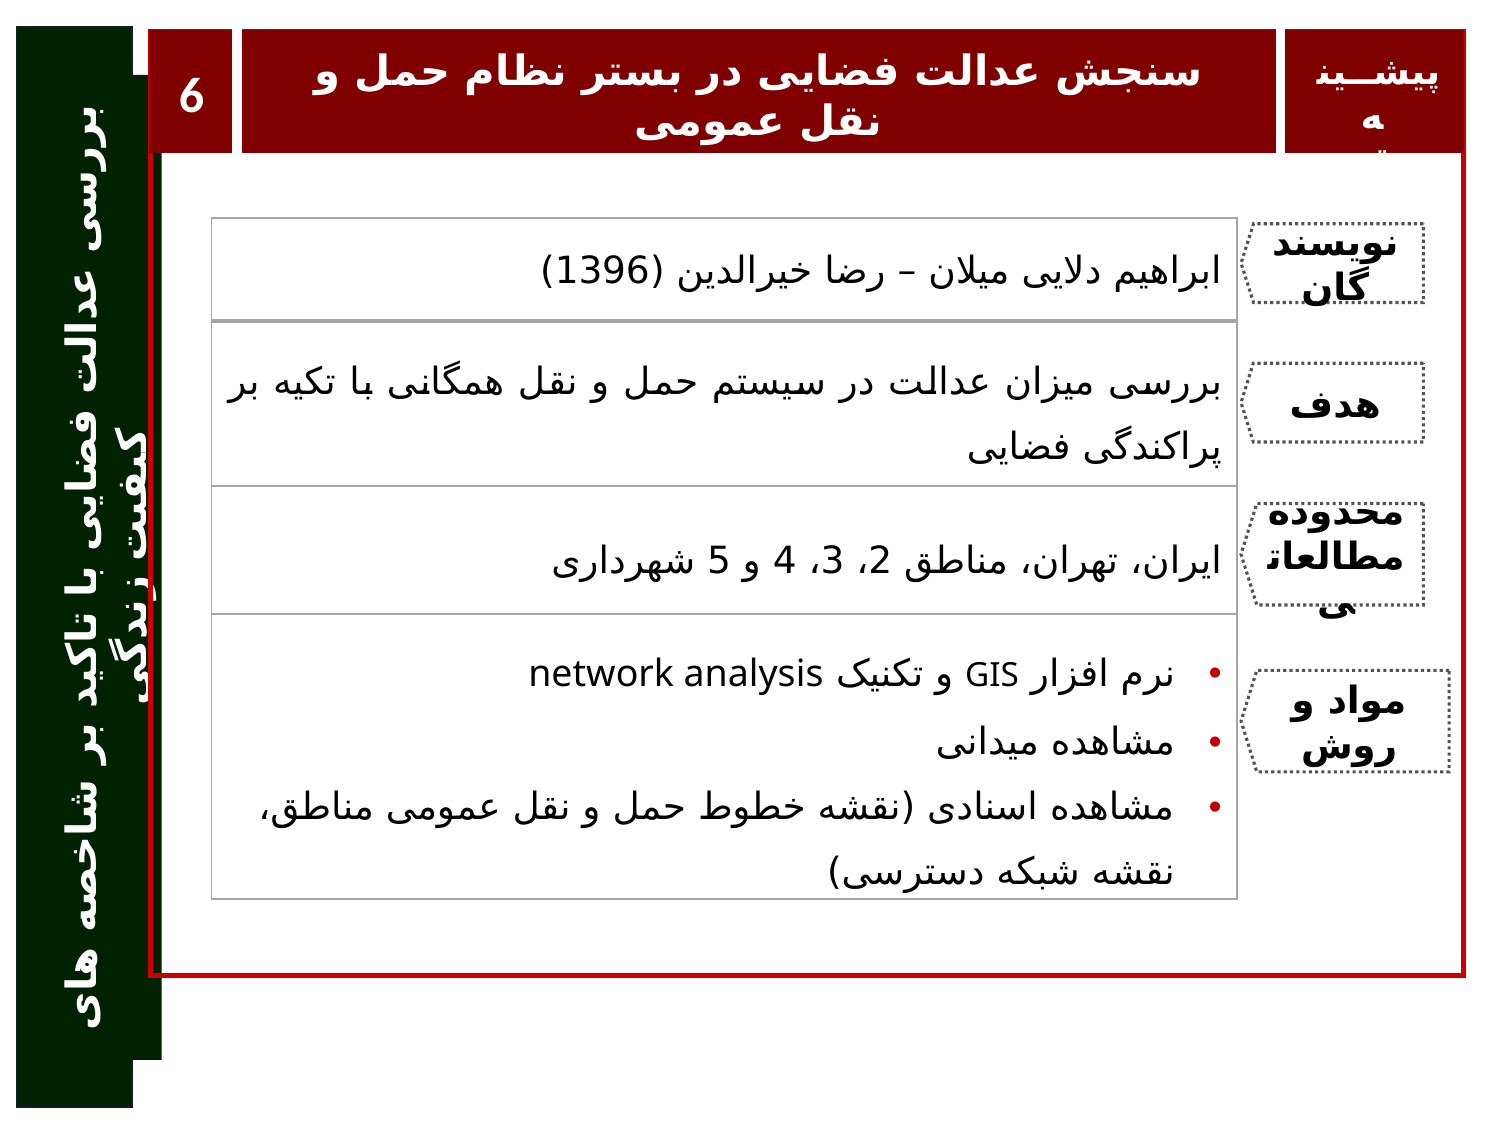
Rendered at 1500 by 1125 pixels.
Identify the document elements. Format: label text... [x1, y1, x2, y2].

text_box نویسندگان [1239, 222, 1425, 304]
text_box سنجش عدالت فضایی در بستر نظام حمل و نقل عمومی با مدل تحلیل شبکه ای [280, 36, 1238, 202]
text_box [149, 153, 1464, 977]
text_box [242, 30, 1276, 153]
table_cell نرم افزار GIS و تکنیک network analysis مشاهده میدانی مشاهده اسنادی (نقشه خطوط حمل و نقل عمومی مناطق، نقشه شبکه دسترسی) [212, 615, 1236, 898]
text_box مواد و روش [1239, 669, 1451, 773]
text_box [149, 30, 232, 153]
text_box هدف [1239, 362, 1425, 444]
text_box [232, 26, 242, 153]
text_box پیشــینه تحقیق [1293, 39, 1464, 190]
text_box محدوده مطالعاتی [1239, 502, 1425, 607]
table_cell بررسی میزان عدالت در سیستم حمل و نقل همگانی با تکیه بر پراکندگی فضایی [212, 323, 1236, 485]
text_box [1276, 28, 1285, 155]
table_header ابراهیم دلایی میلان – رضا خیرالدین (1396) [212, 219, 1236, 319]
text_box 6 [150, 55, 233, 130]
table_cell ایران، تهران، مناطق 2، 3، 4 و 5 شهرداری [212, 487, 1236, 613]
text_box [1285, 30, 1464, 153]
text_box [16, 27, 132, 1108]
